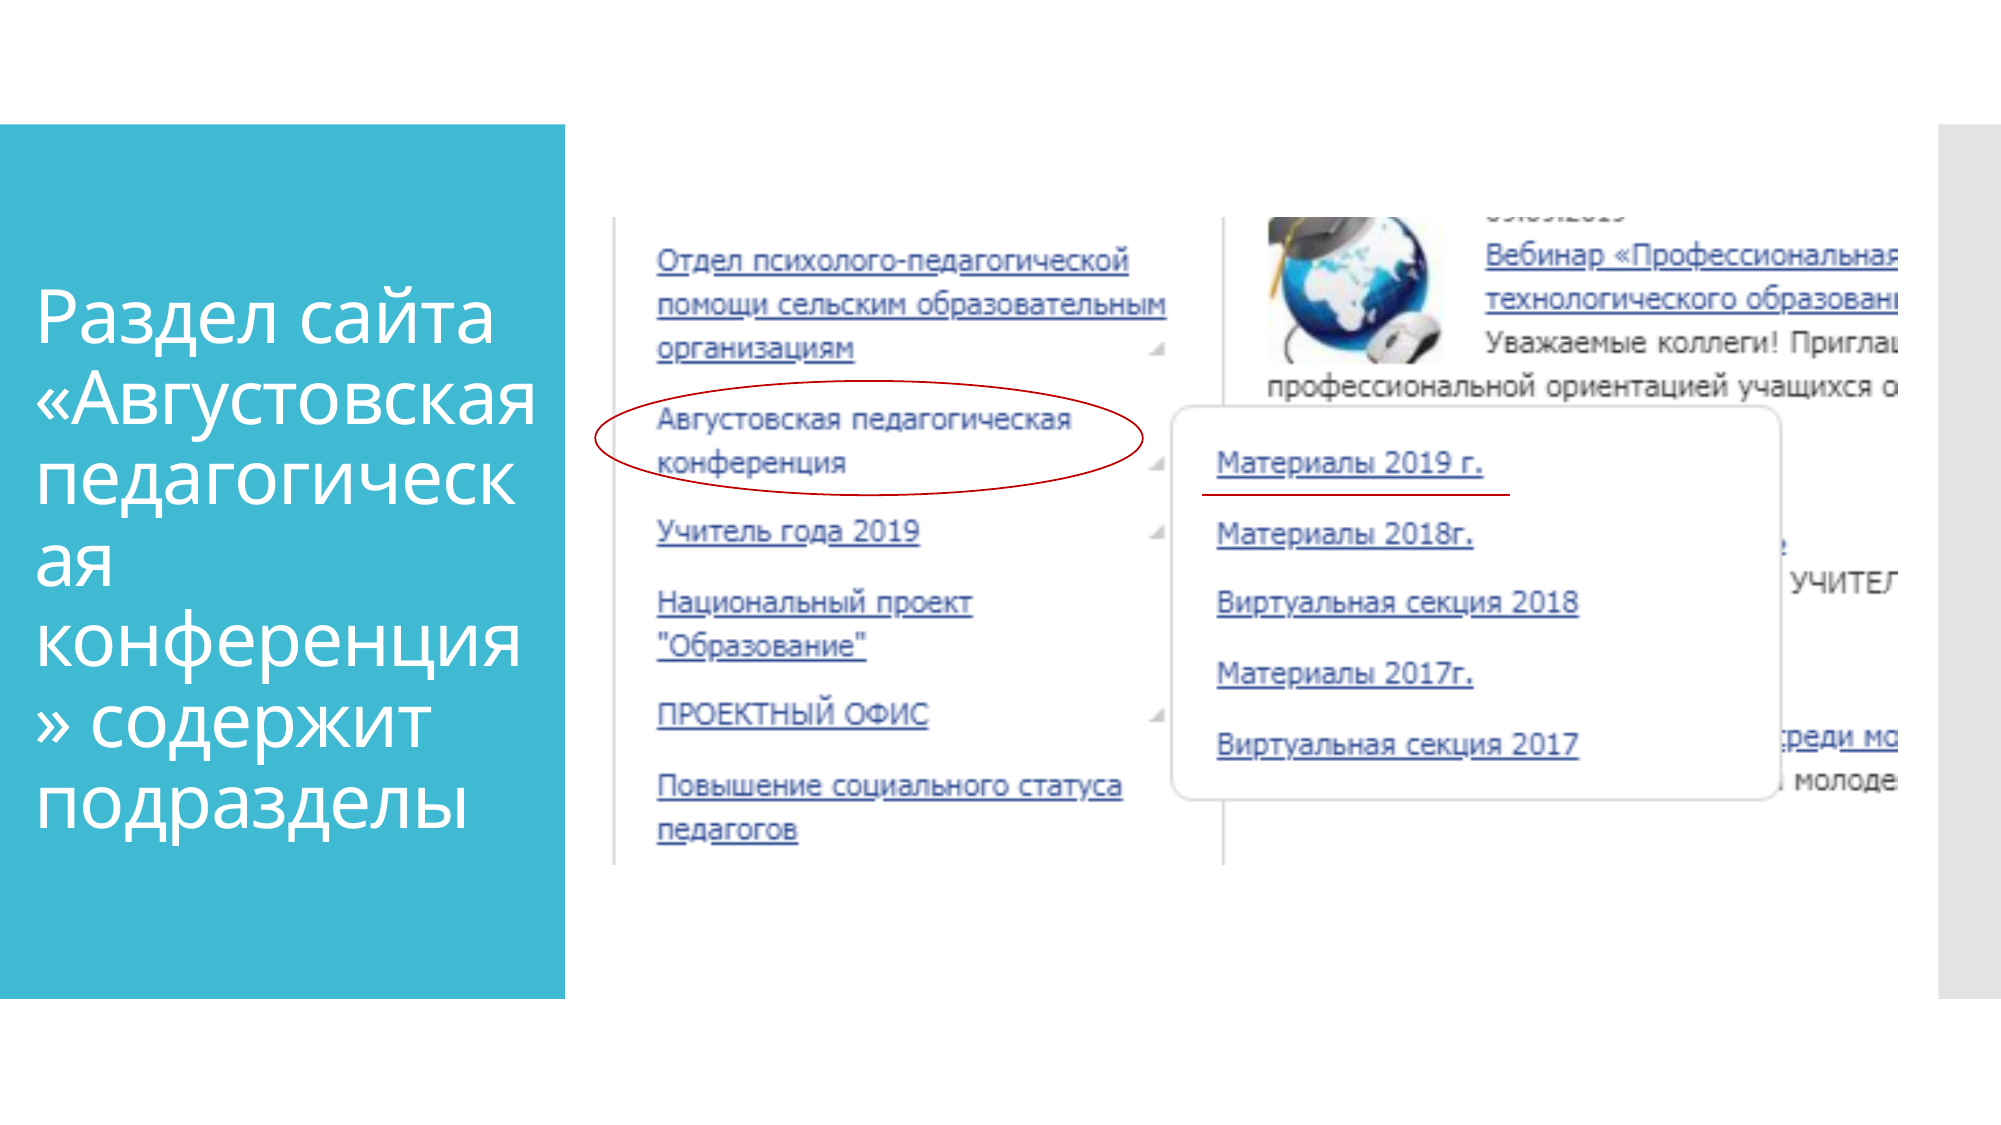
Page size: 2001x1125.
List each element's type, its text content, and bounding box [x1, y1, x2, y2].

picture [578, 216, 1898, 865]
title Раздел сайта «Августовская педагогическая конференция» содержит подразделы [19, 184, 560, 940]
